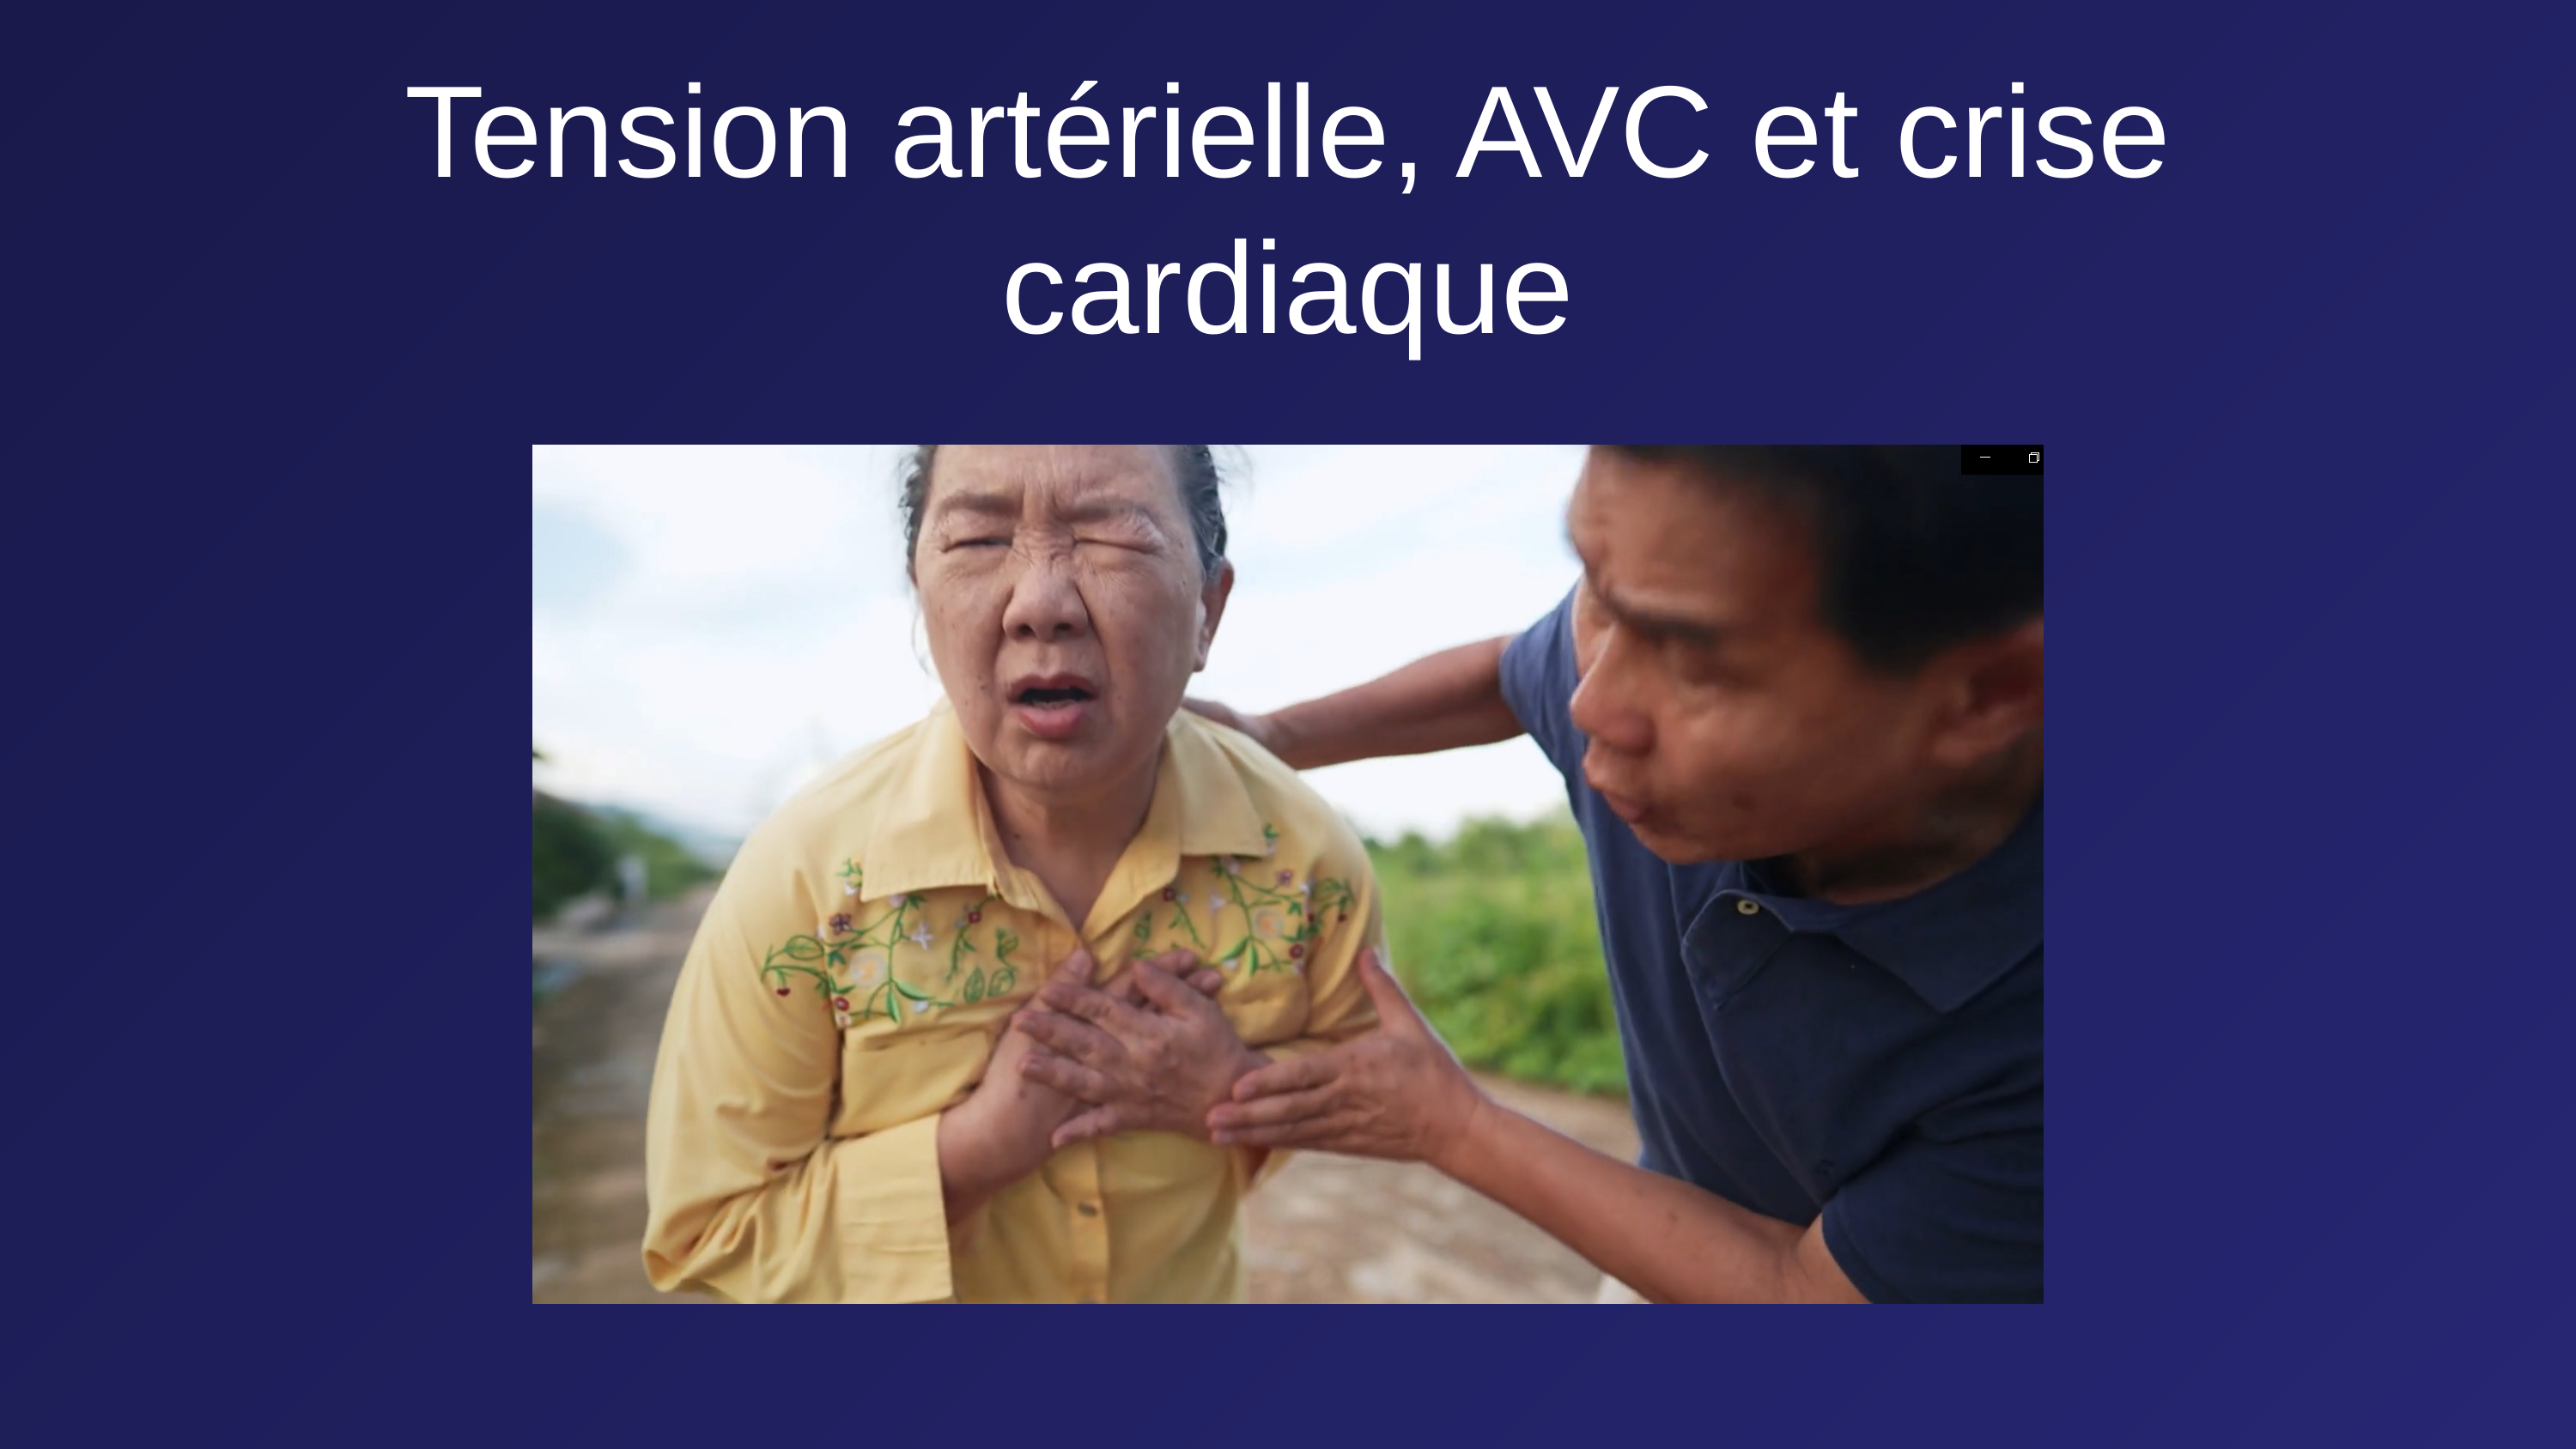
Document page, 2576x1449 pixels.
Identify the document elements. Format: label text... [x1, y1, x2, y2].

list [532, 445, 2044, 1304]
title Tension artérielle, AVC et crise cardiaque [304, 134, 2272, 273]
